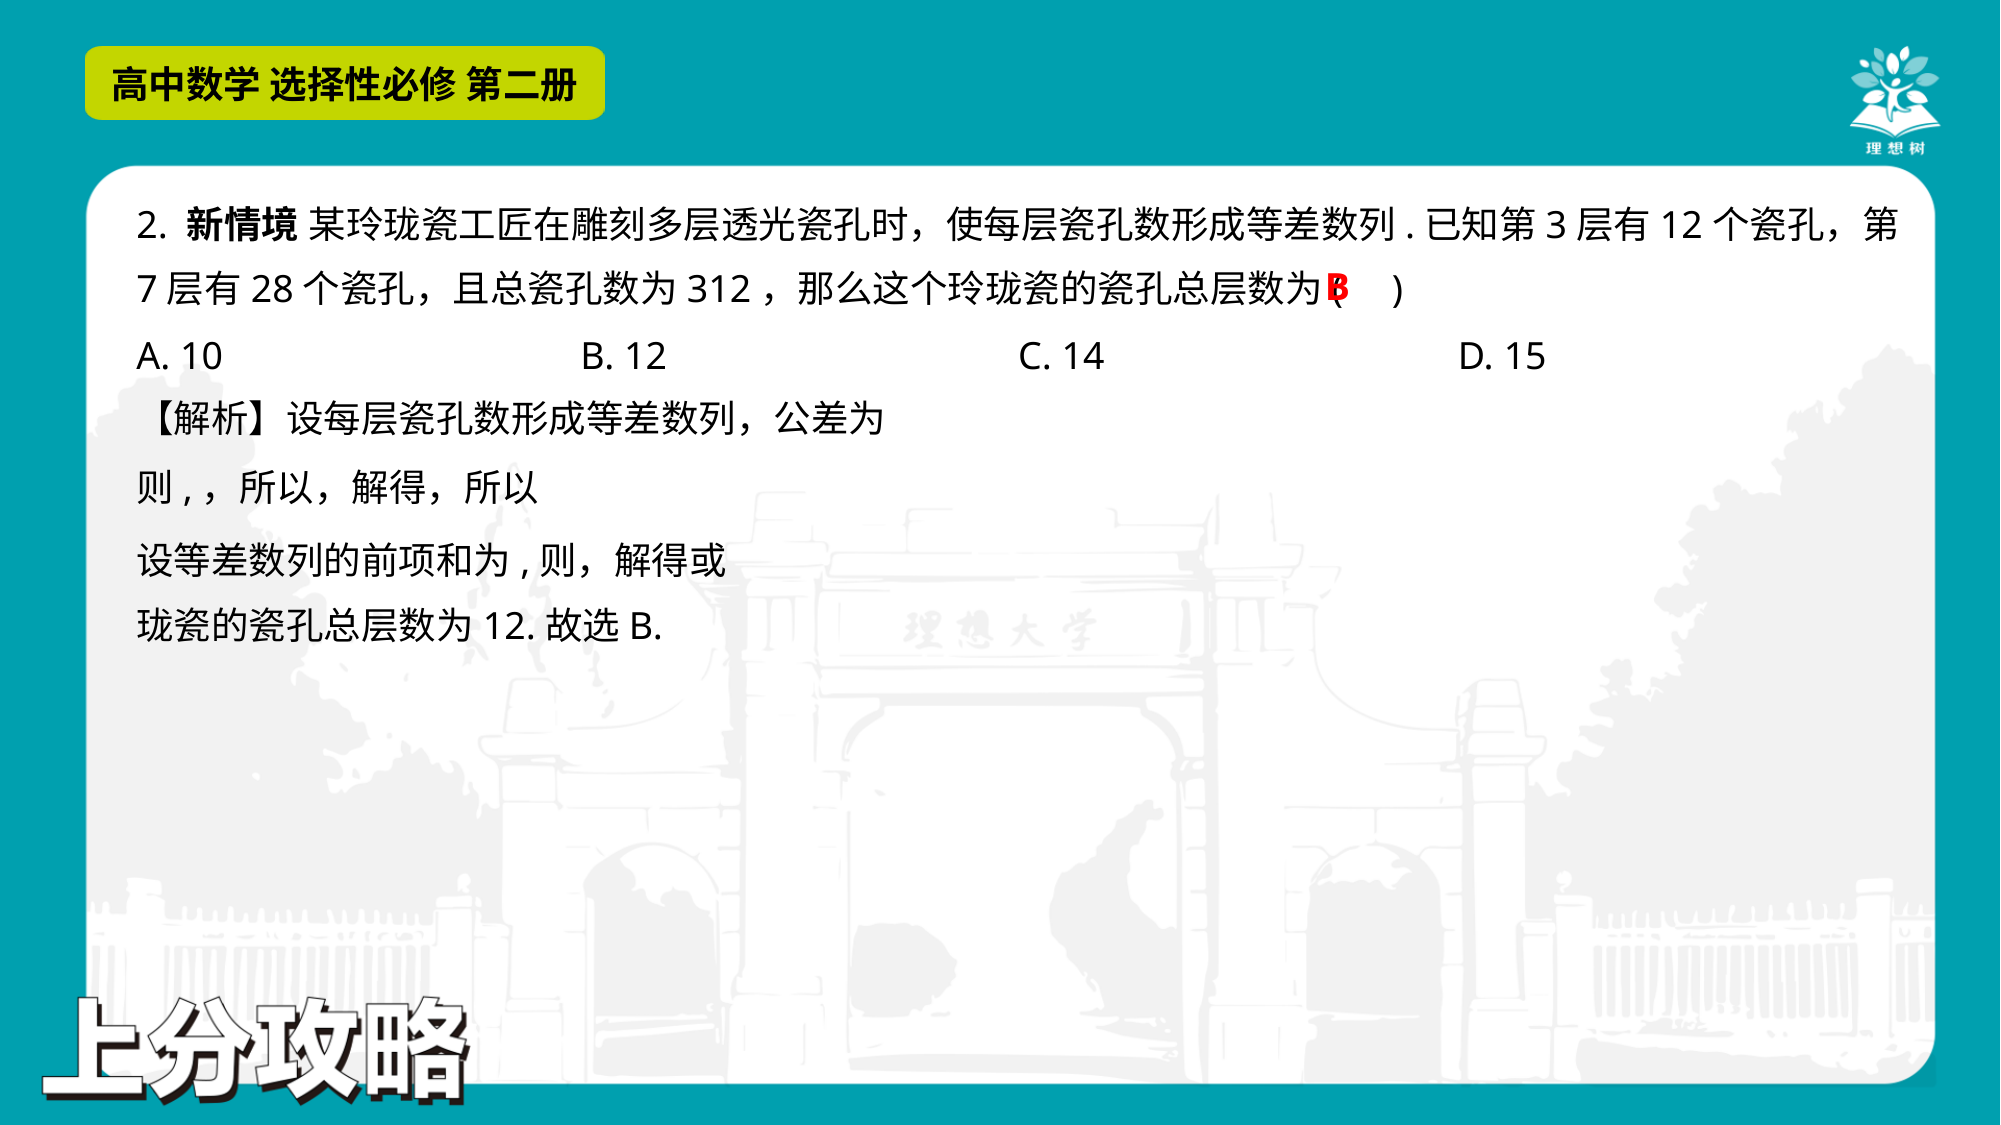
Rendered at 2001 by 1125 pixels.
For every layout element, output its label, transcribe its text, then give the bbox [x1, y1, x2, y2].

text_box 2. 新情境 某玲珑瓷工匠在雕刻多层透光瓷孔时，使每层瓷孔数形成等差数列.已知第3层有12个瓷孔，第 7层有28个瓷孔，且总瓷孔数为312，那么这个玲珑瓷的瓷孔总层数为( ) [136, 177, 1865, 304]
picture [0, 0, 2000, 1125]
text_box B [1310, 243, 1365, 302]
text_box A. 10 B. 12 C. 14 D. 15 [136, 310, 1865, 370]
